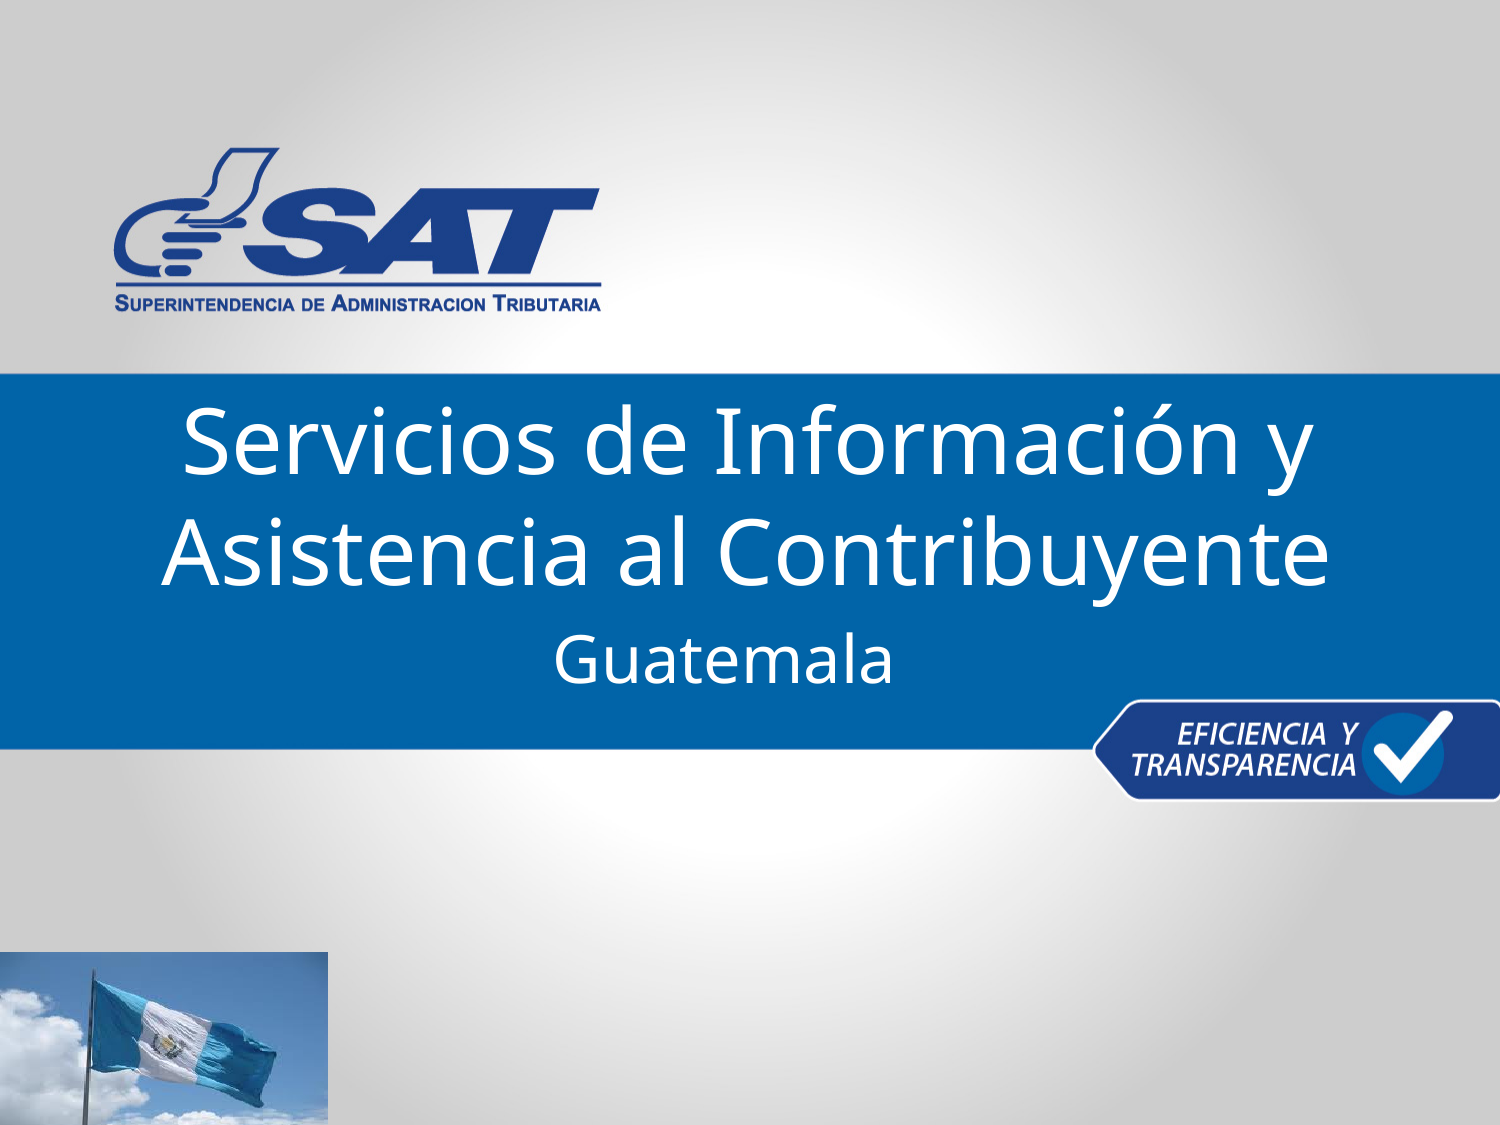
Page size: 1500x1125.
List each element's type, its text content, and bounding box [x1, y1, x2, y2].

title Servicios de Información y Asistencia al Contribuyente [103, 343, 1392, 644]
picture [0, 0, 1500, 1125]
subtitle Guatemala [235, 609, 1214, 897]
